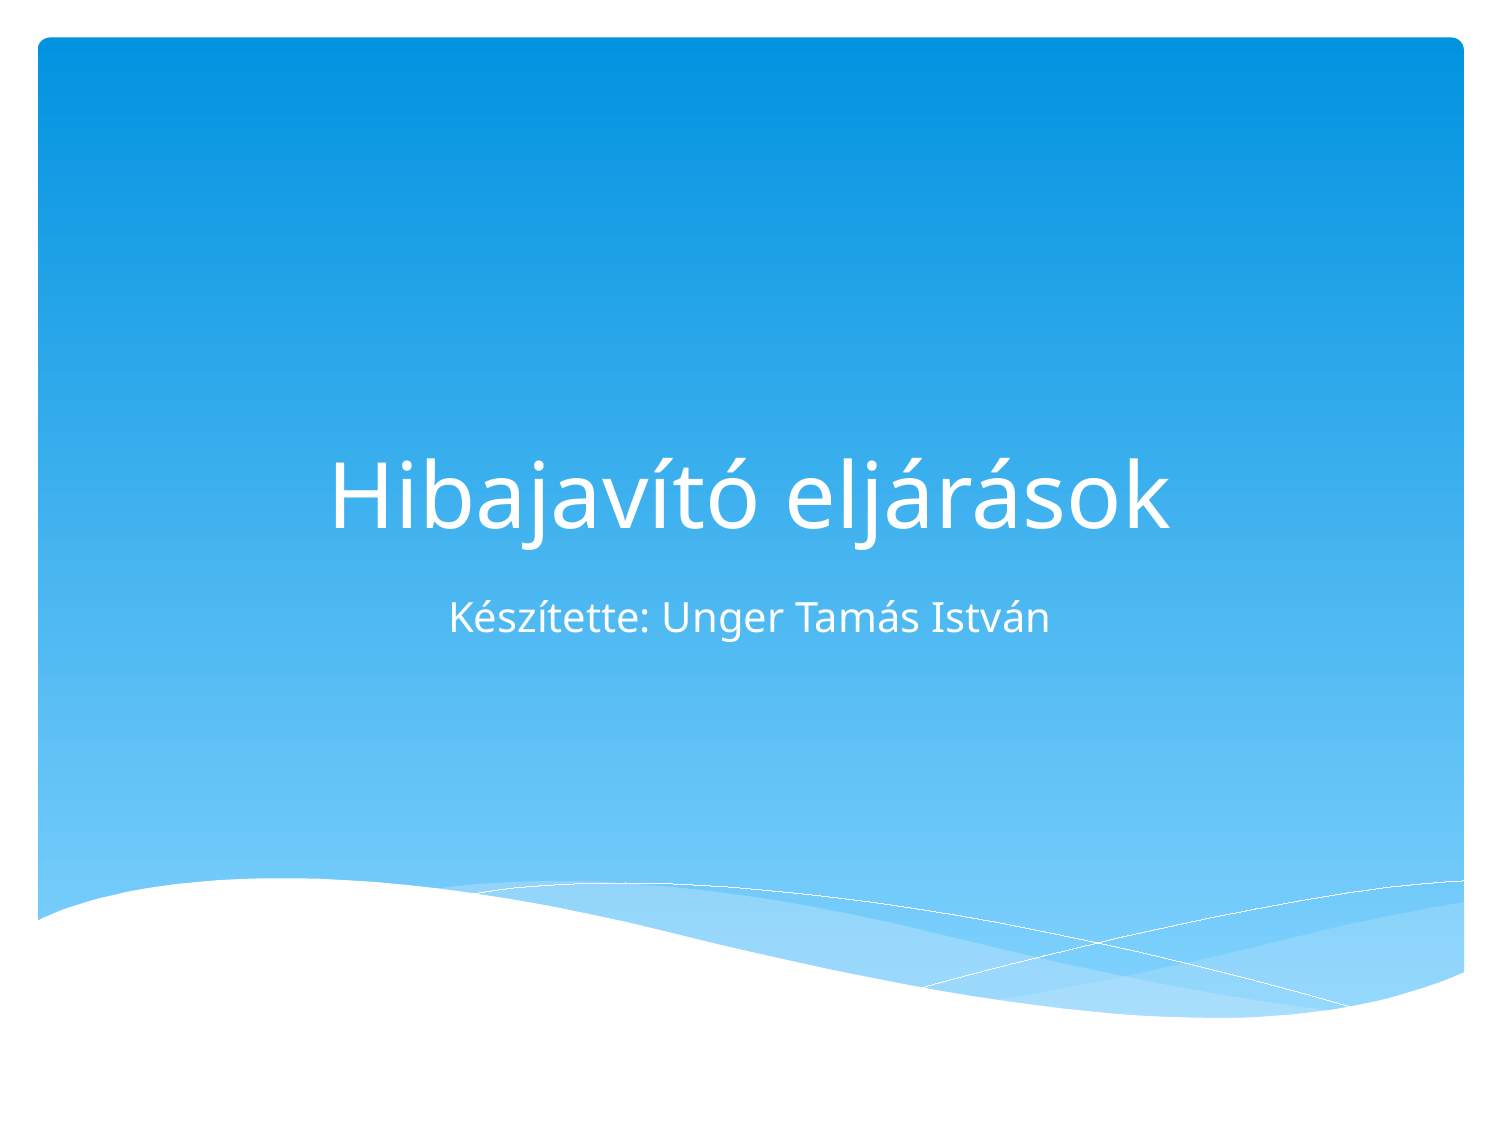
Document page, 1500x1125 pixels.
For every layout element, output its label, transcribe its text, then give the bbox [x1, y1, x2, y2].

title Hibajavító eljárások [112, 262, 1388, 555]
subtitle Készítette: Unger Tamás István [225, 583, 1275, 825]
